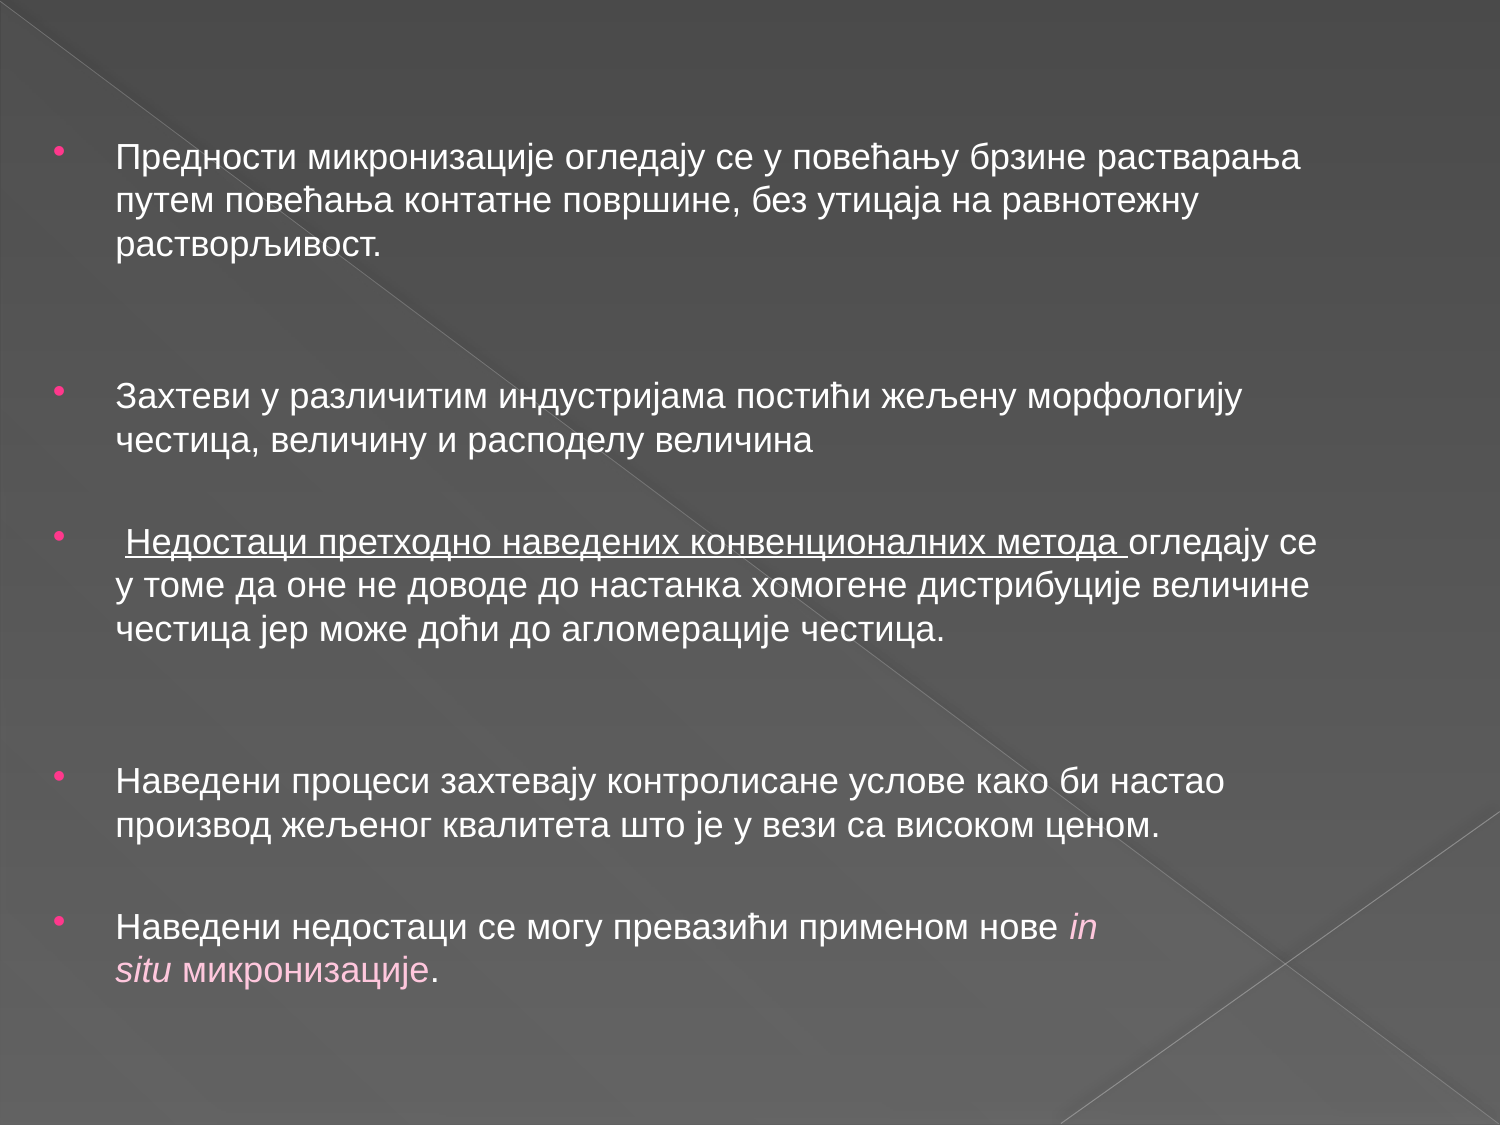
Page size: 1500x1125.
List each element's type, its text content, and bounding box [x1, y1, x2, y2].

list Предности микронизације огледају се у повећању брзине растварања путем повећања контатне површине, без утицаја на равнотежну растворљивост. Захтеви у различитим индустријама постићи жељену морфологију честица, величину и расподелу величина Недостаци претходно наведених конвенционалних метода огледају се у томе да оне не доводе до настанка хомогене дистрибуције величине честица јер може доћи до агломерације честица. Наведени процеси захтевају контролисане услове како би настао производ жељеног квалитета што је у вези са високом ценом. Наведени недостаци се могу превазићи применом нове in situ микронизације. [29, 125, 1353, 1000]
